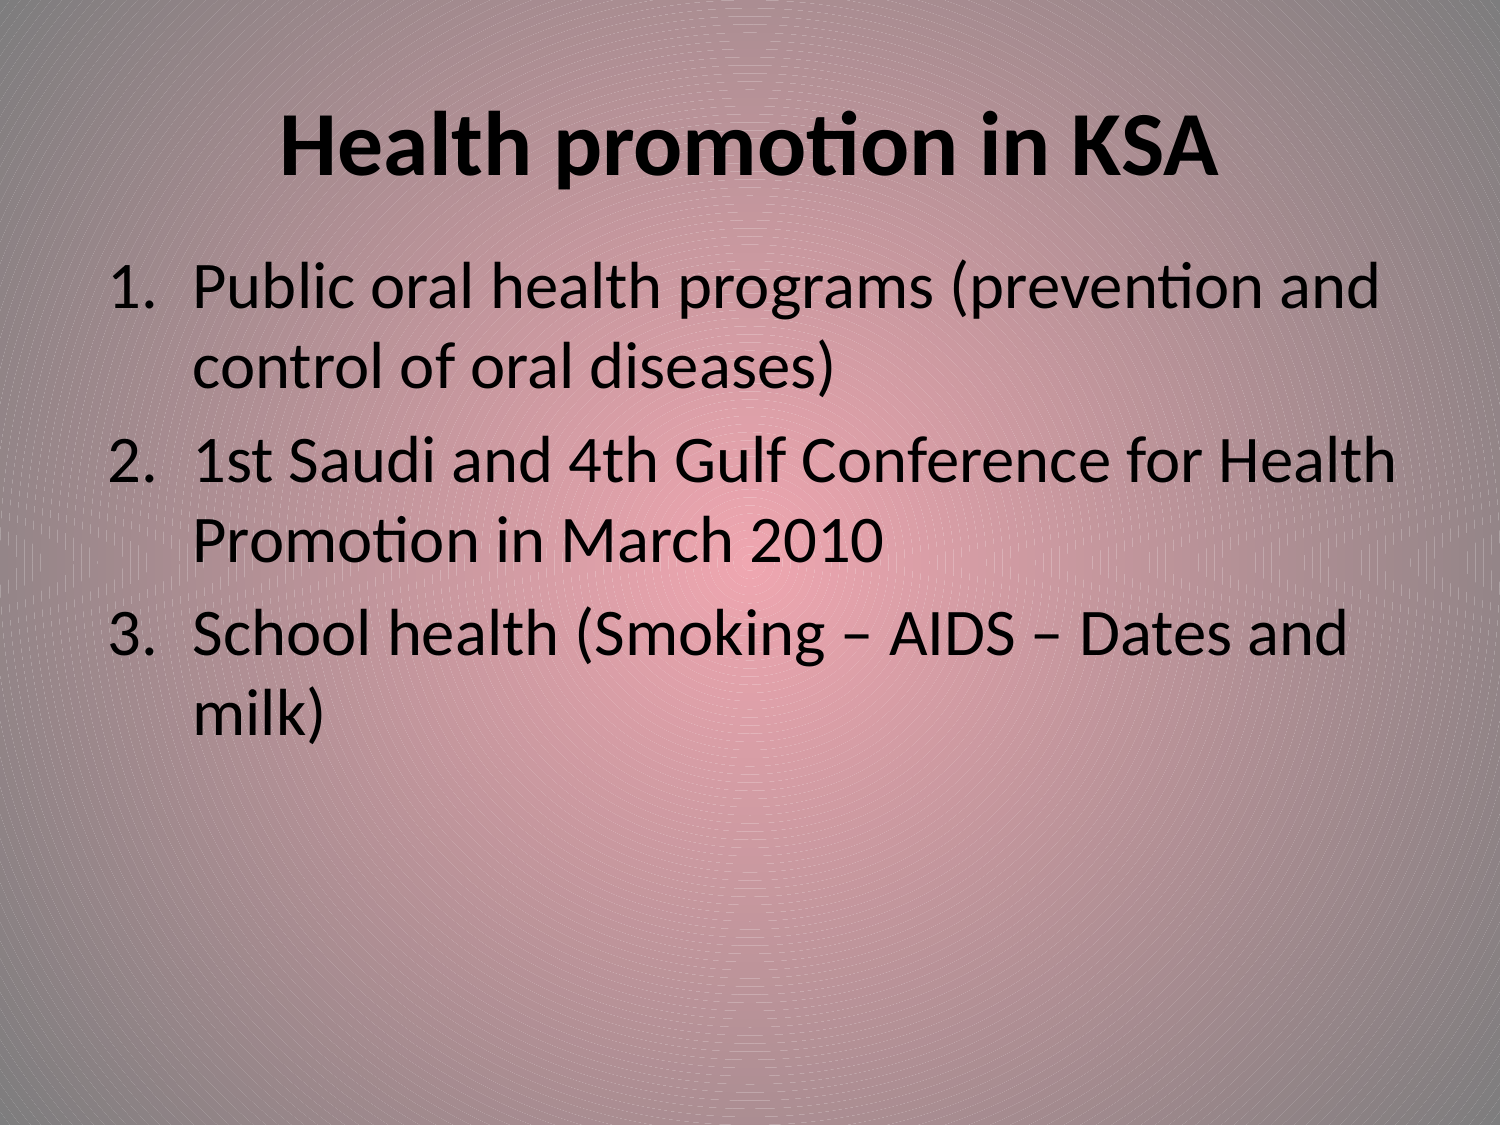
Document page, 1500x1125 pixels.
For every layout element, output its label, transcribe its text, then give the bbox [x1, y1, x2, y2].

title Health promotion in KSA [74, 44, 1426, 233]
list Public oral health programs (prevention and control of oral diseases) 1st Saudi and 4th Gulf Conference for Health Promotion in March 2010 School health (Smoking – AIDS – Dates and milk) [74, 234, 1426, 1079]
